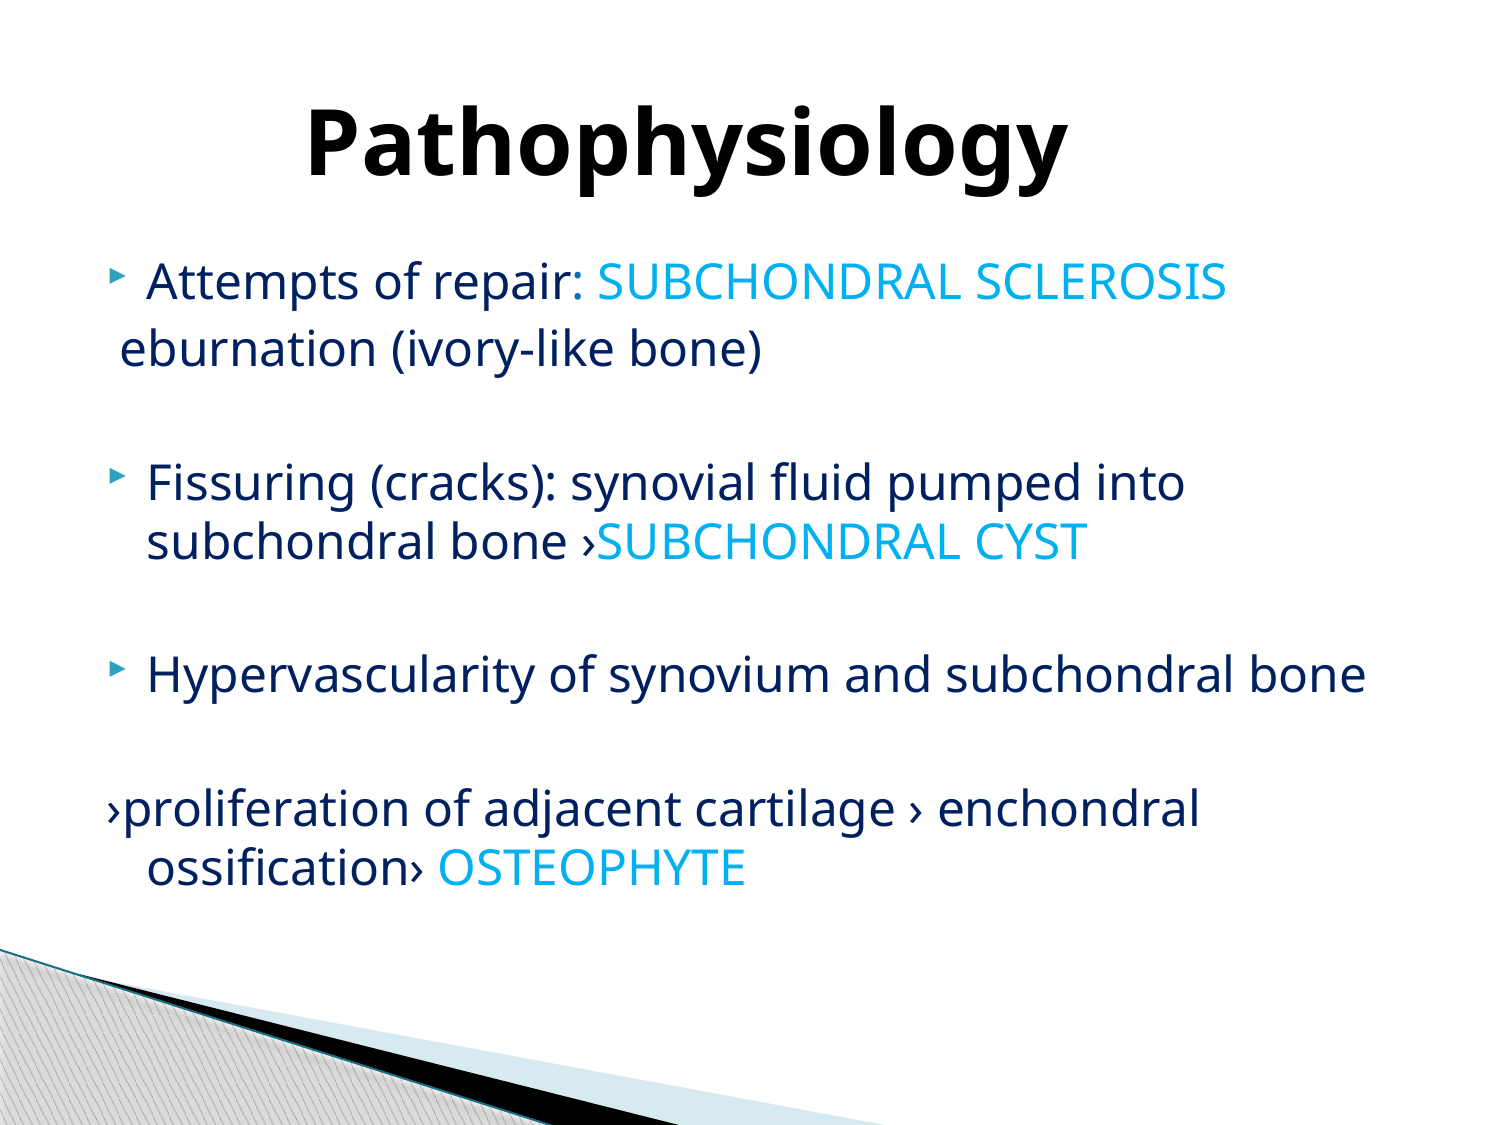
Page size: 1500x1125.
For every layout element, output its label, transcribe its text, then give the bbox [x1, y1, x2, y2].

title Pathophysiology [75, 45, 1425, 233]
list Attempts of repair: SUBCHONDRAL SCLEROSIS eburnation (ivory-like bone) Fissuring (cracks): synovial fluid pumped into subchondral bone ›SUBCHONDRAL CYST Hypervascularity of synovium and subchondral bone ›proliferation of adjacent cartilage › enchondral ossification› OSTEOPHYTE [75, 243, 1425, 986]
